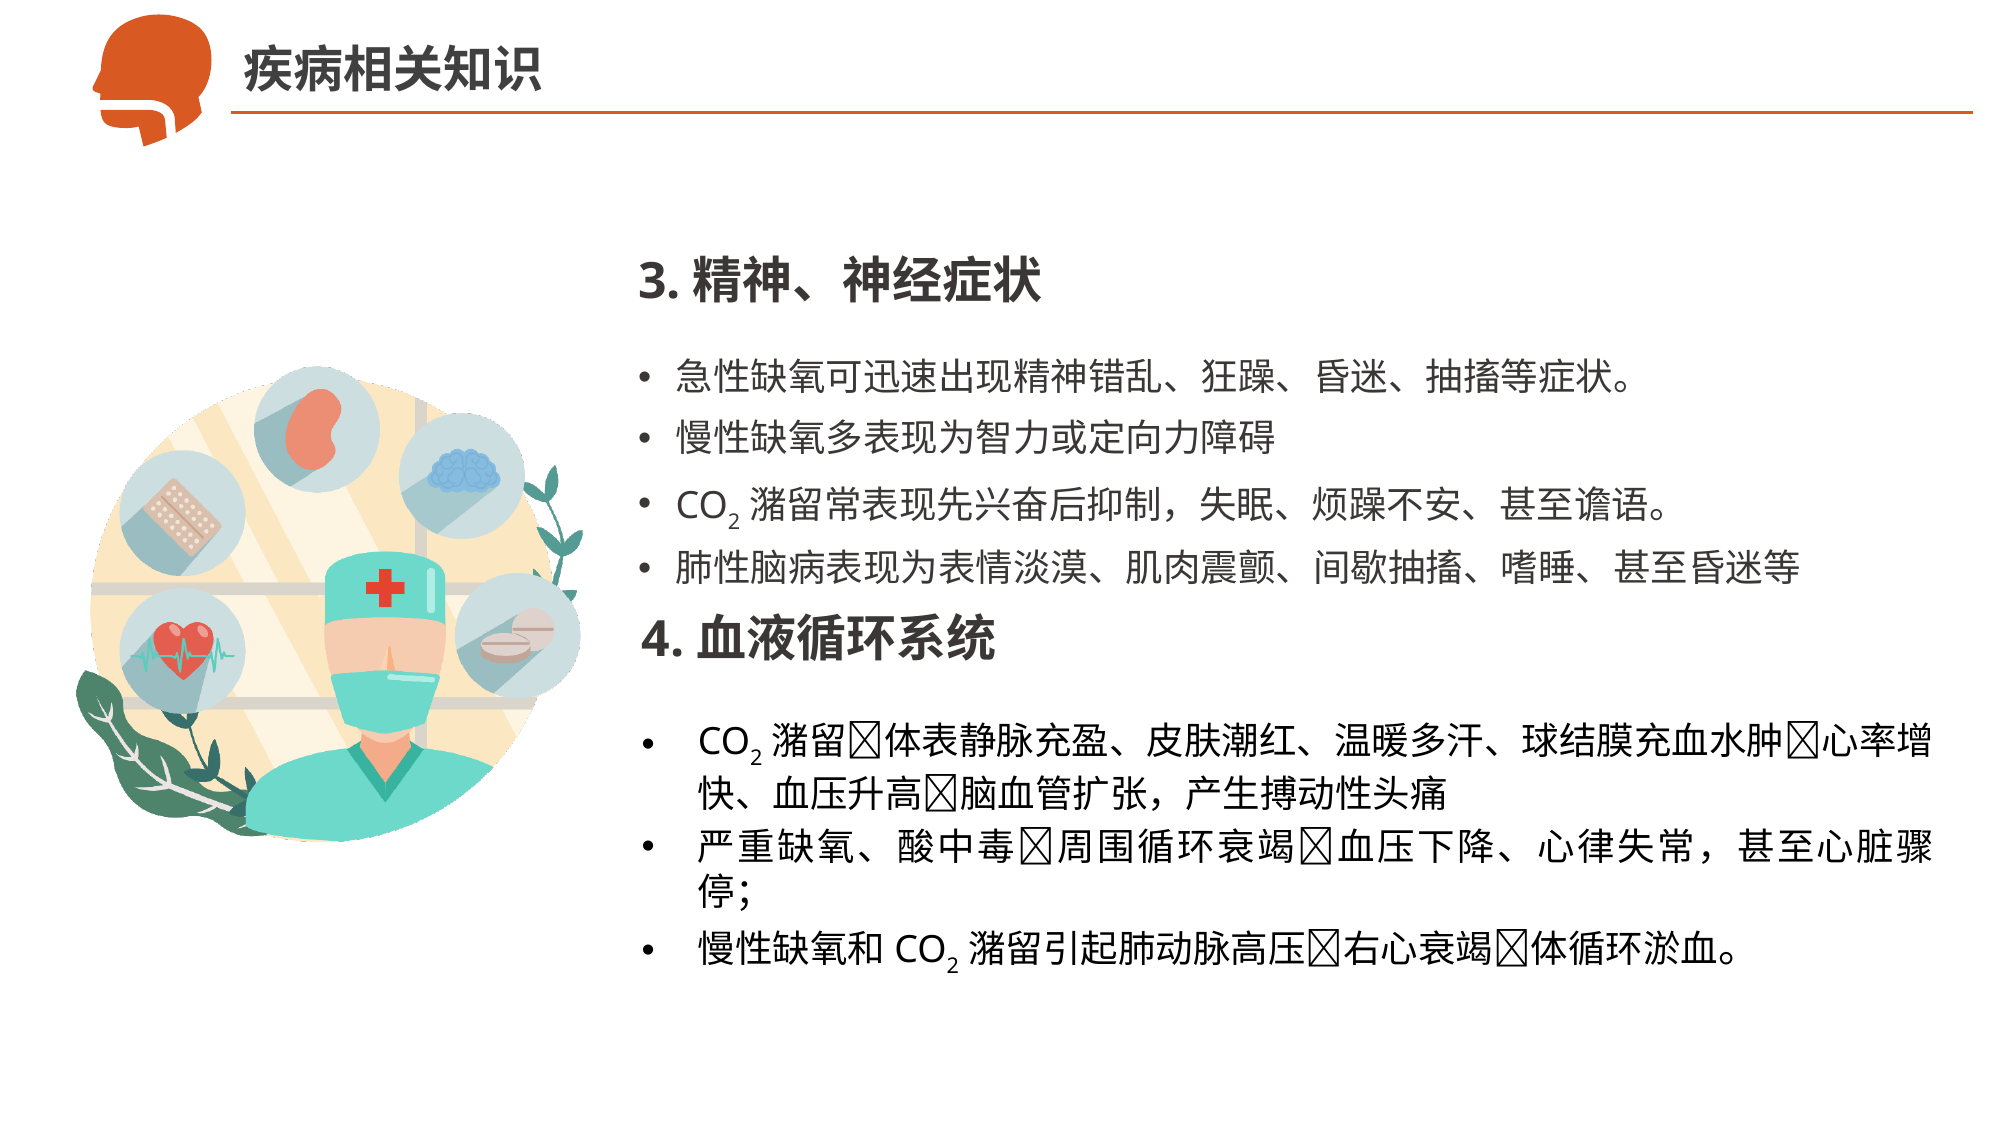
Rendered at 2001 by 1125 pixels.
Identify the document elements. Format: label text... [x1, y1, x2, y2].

text_box 疾病相关知识 [228, 36, 594, 104]
picture [50, 329, 608, 887]
text_box [92, 14, 212, 134]
text_box CO2潴留体表静脉充盈、皮肤潮红、温暖多汗、球结膜充血水肿心率增快、血压升高脑血管扩张，产生搏动性头痛 严重缺氧、酸中毒周围循环衰竭血压下降、心律失常，甚至心脏骤停； 慢性缺氧和CO2潴留引起肺动脉高压右心衰竭体循环淤血。 [570, 709, 1950, 1064]
text_box 4.血液循环系统 [626, 588, 1973, 686]
text_box 3.精神、神经症状 [623, 233, 1970, 331]
text_box [100, 109, 167, 147]
text_box 急性缺氧可迅速出现精神错乱、狂躁、昏迷、抽搐等症状。 慢性缺氧多表现为智力或定向力障碍 CO2潴留常表现先兴奋后抑制，失眠、烦躁不安、甚至谵语。 肺性脑病表现为表情淡漠、肌肉震颤、间歇抽搐、嗜睡、甚至昏迷等 [623, 350, 1856, 588]
